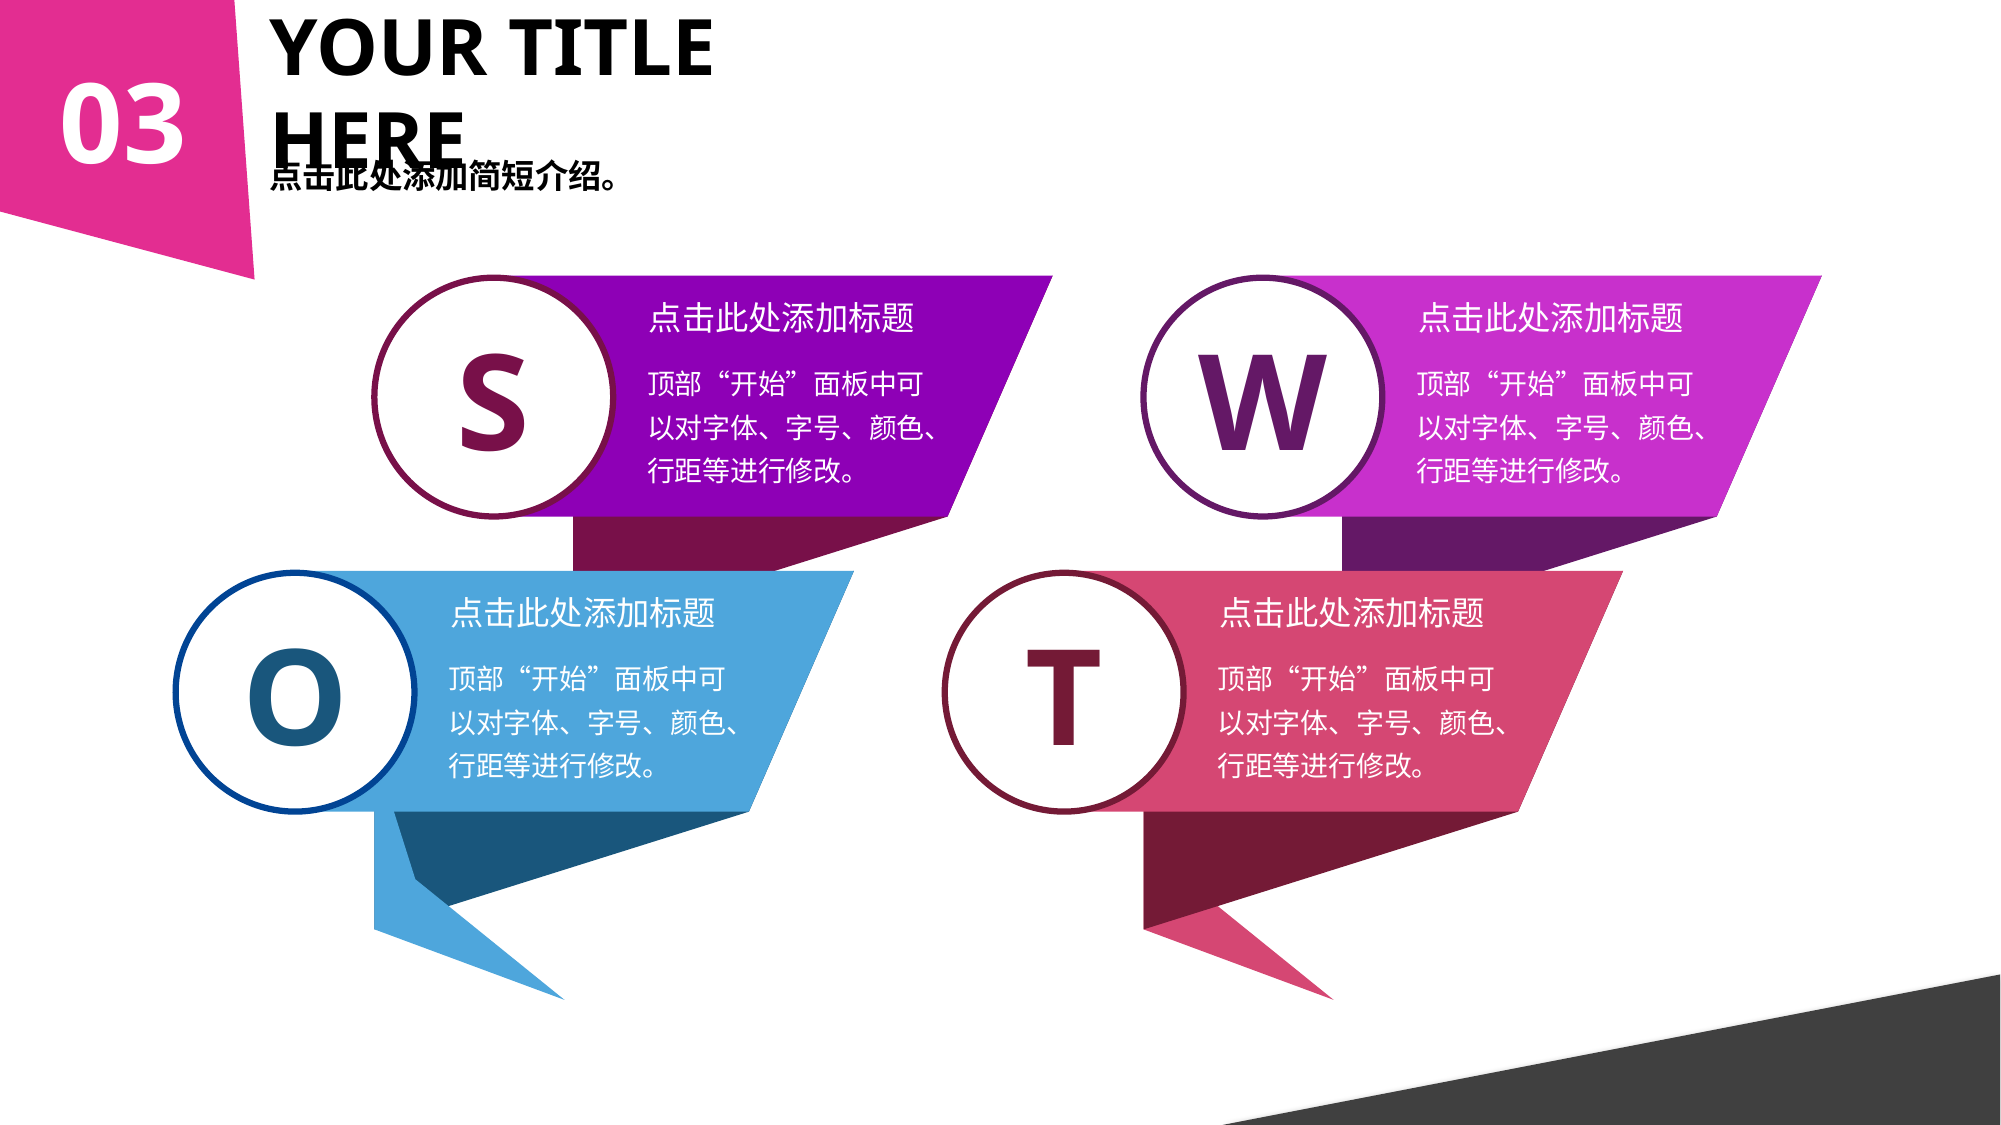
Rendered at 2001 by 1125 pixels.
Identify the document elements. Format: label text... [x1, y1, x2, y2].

list 03 [17, 3, 230, 234]
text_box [944, 570, 1624, 1001]
list YOUR TITLE HERE [254, 28, 948, 152]
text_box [1143, 275, 1822, 705]
list 点击此处添加简短介绍。 [254, 152, 948, 199]
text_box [175, 570, 855, 1001]
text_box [374, 275, 1053, 705]
